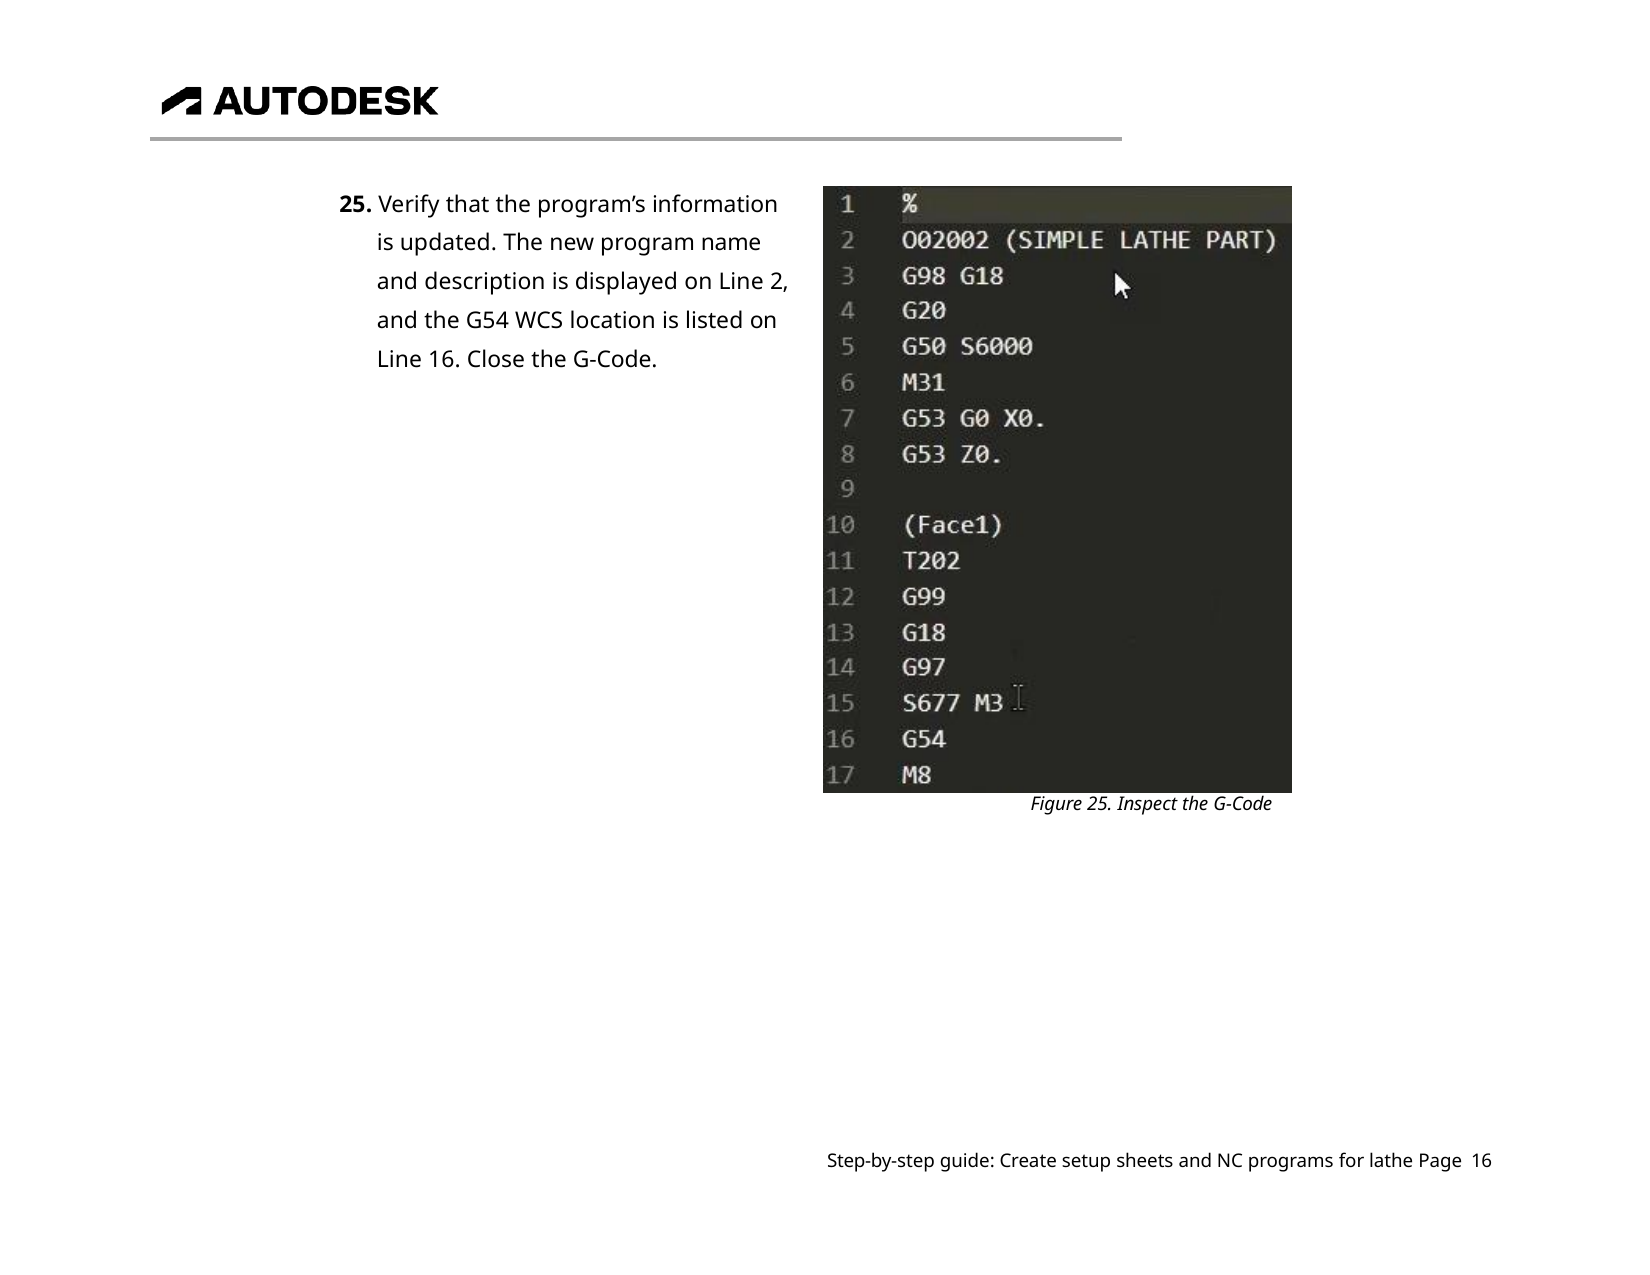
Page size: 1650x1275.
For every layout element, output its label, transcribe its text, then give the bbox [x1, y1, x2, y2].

table_header 25. Verify that the program’s information is updated. The new program name and description is displayed on Line 2, and the G54 WCS location is listed on Line 16. Close the G-Code. [334, 187, 806, 838]
picture [161, 86, 439, 115]
table_header Figure 25. Inspect the G-Code [806, 187, 1297, 838]
slide_number Step-by-step guide: Create setup sheets and NC programs for lathe Page 10 [825, 1145, 1509, 1275]
picture [822, 186, 1292, 793]
